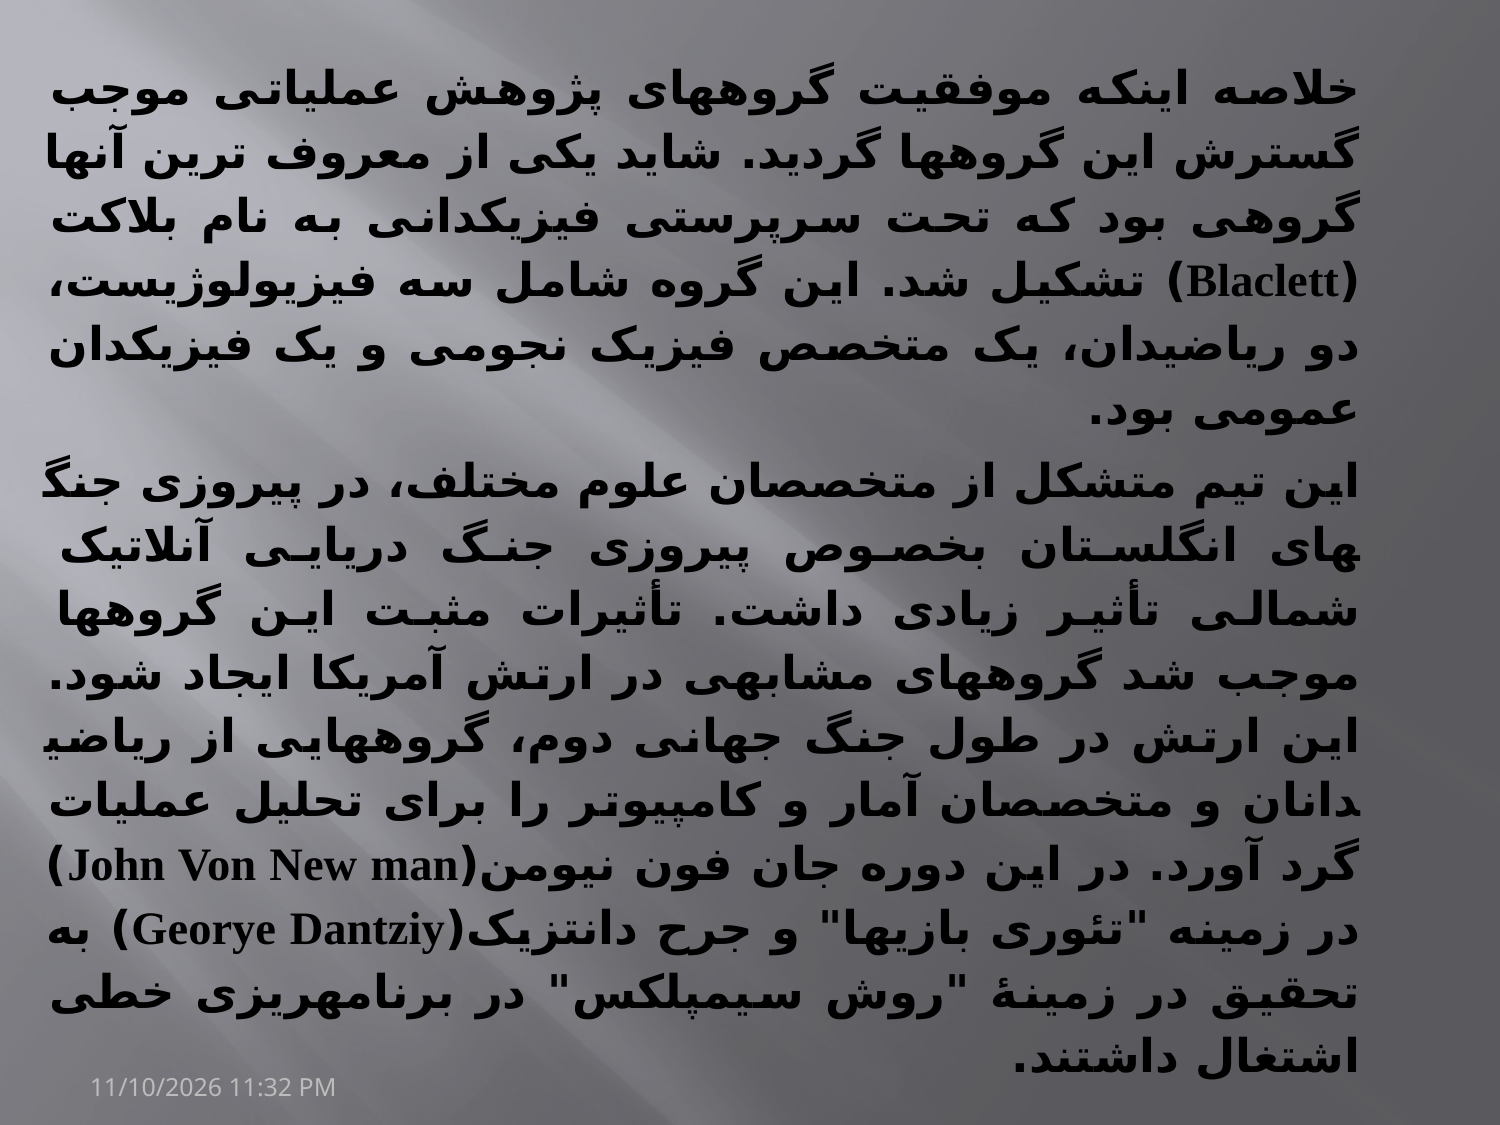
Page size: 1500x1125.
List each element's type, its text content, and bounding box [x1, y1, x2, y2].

list خلاصه اینکه موفقیت گروه­های پژوهش عملیاتی موجب گسترش این گروه­ها گردید. شاید یکی از معروف ترین آنها گروهی بود که تحت سرپرستی فیزیک­دانی به نام بلاکت (Blaclett) تشکیل شد. این گروه شامل سه فیزیولوژیست، دو ریاضیدان، یک متخصص فیزیک نجومی و یک فیزیک­دان عمومی بود. این تیم متشکل از متخصصان علوم مختلف، در پیروزی جنگ­های انگلستان بخصوص پیروزی جنگ دریایی آنلاتیک شمالی تأثیر زیادی داشت. تأثیرات مثبت این گروه­ها موجب شد گروه­های مشابهی در ارتش آمریکا ایجاد شود. این ارتش در طول جنگ جهانی دوم، گروه­هایی از ریاضی­دانان و متخصصان آمار و کامپیوتر را برای تحلیل عملیات گرد آورد. در این دوره جان فون نیومن(John Von New man) در زمینه "تئوری بازی­ها" و جرح دانتزیک(Georye Dantziy) به تحقیق در زمینۀ "روش سیمپلکس" در برنامه­ریزی خطی اشتغال داشتند. [29, 42, 1459, 1094]
slide_number 20/مارس/1 [75, 1052, 425, 1113]
